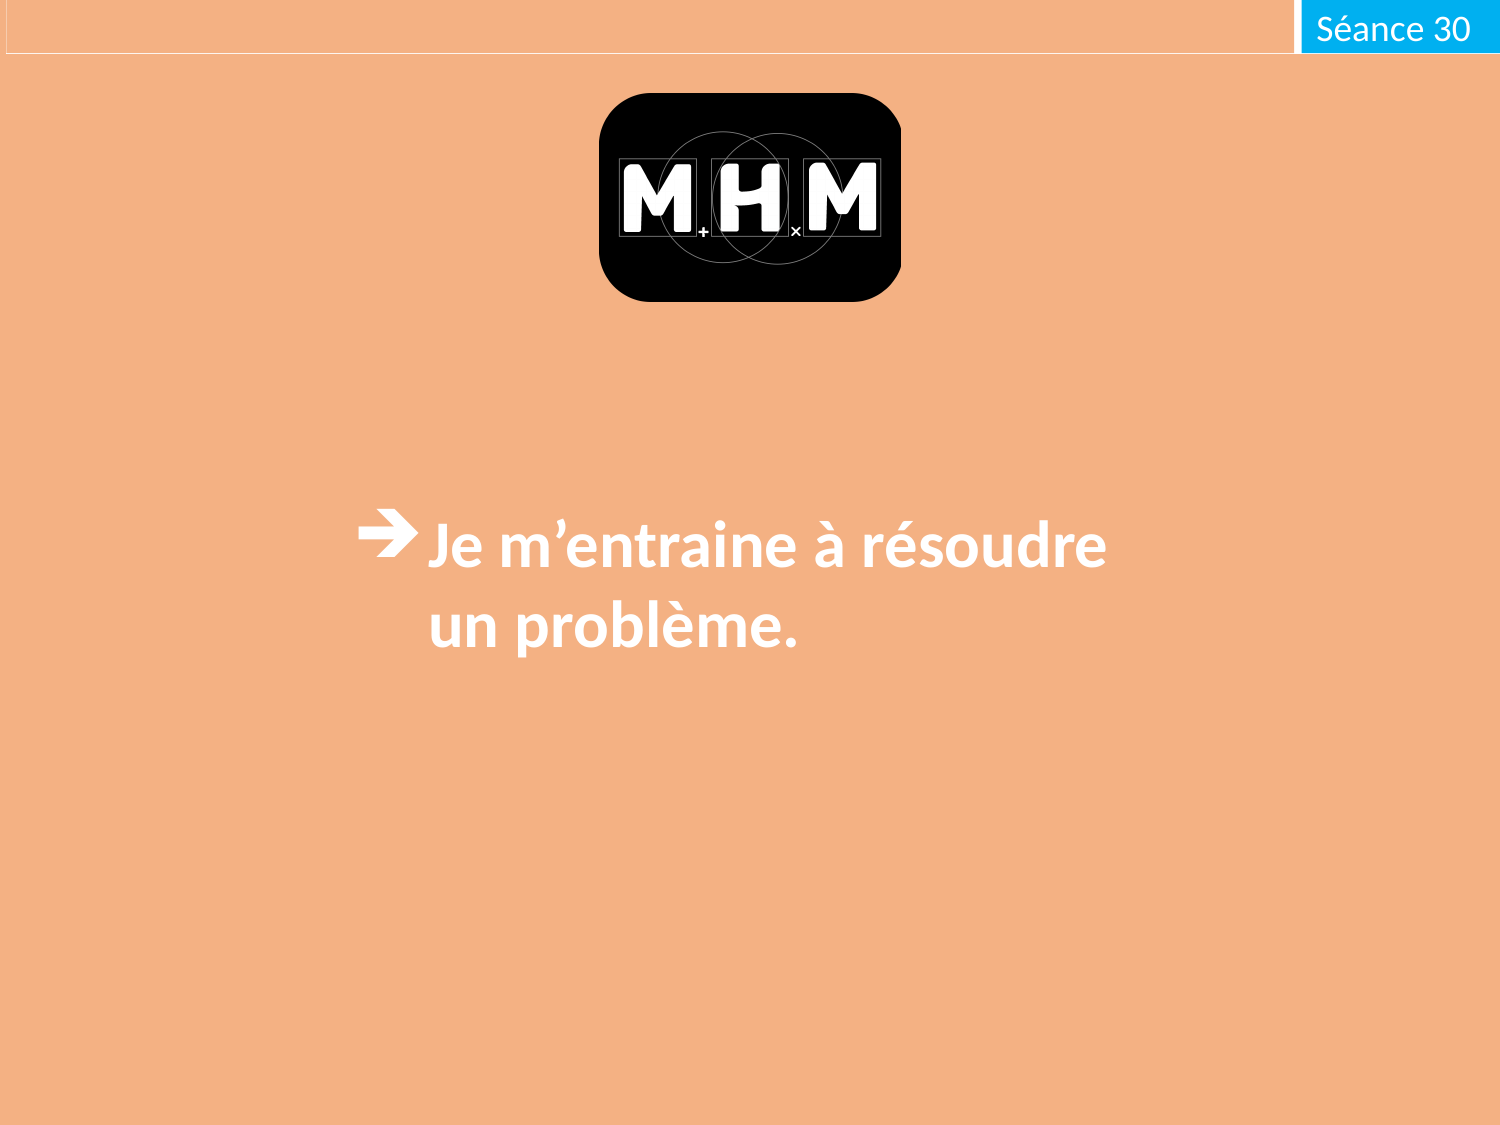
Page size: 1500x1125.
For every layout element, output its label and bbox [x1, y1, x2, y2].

text_box [0, 54, 1500, 1125]
